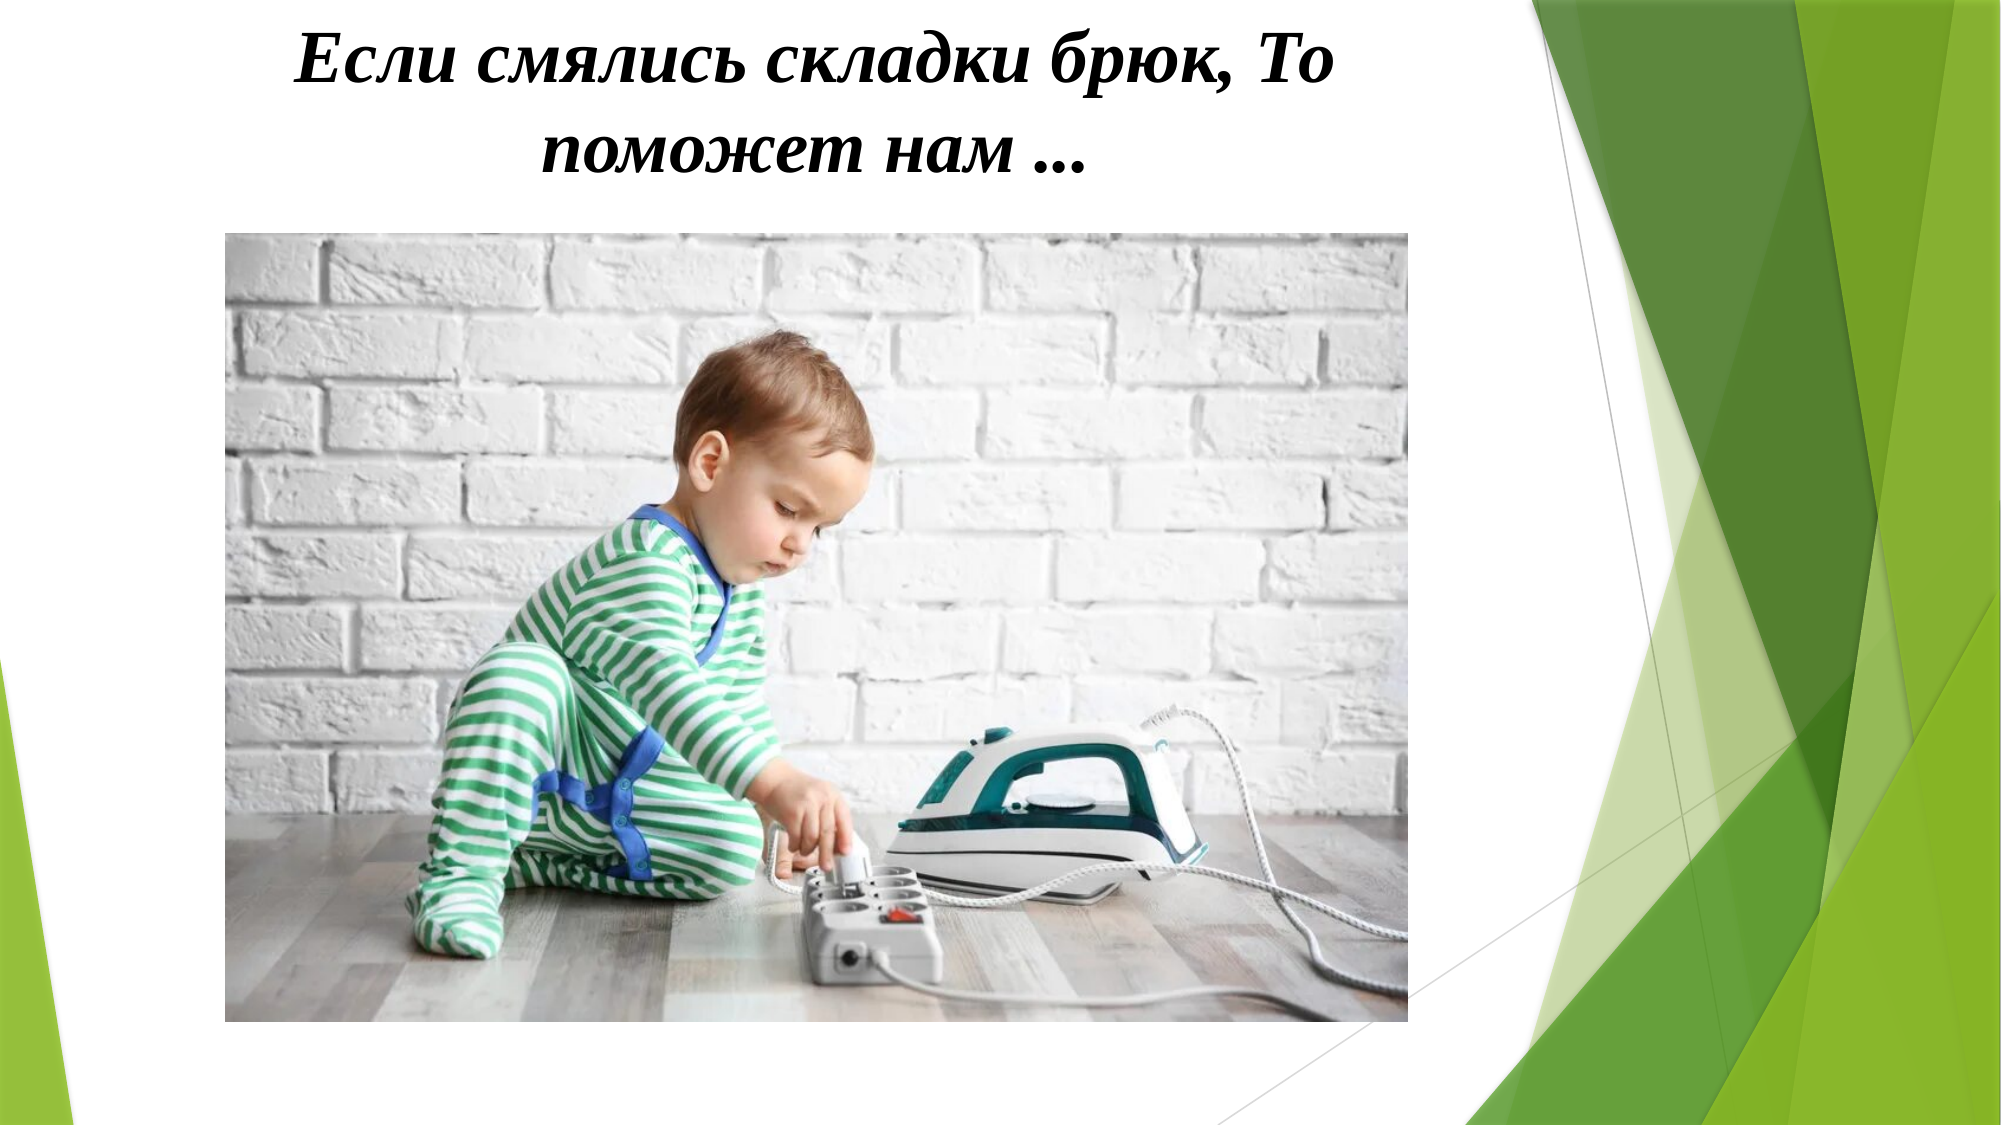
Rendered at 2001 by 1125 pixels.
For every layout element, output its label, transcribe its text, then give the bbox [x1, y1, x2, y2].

picture [225, 232, 1408, 1022]
title Если смялись складки брюк, То поможет нам ... [111, 0, 1522, 217]
